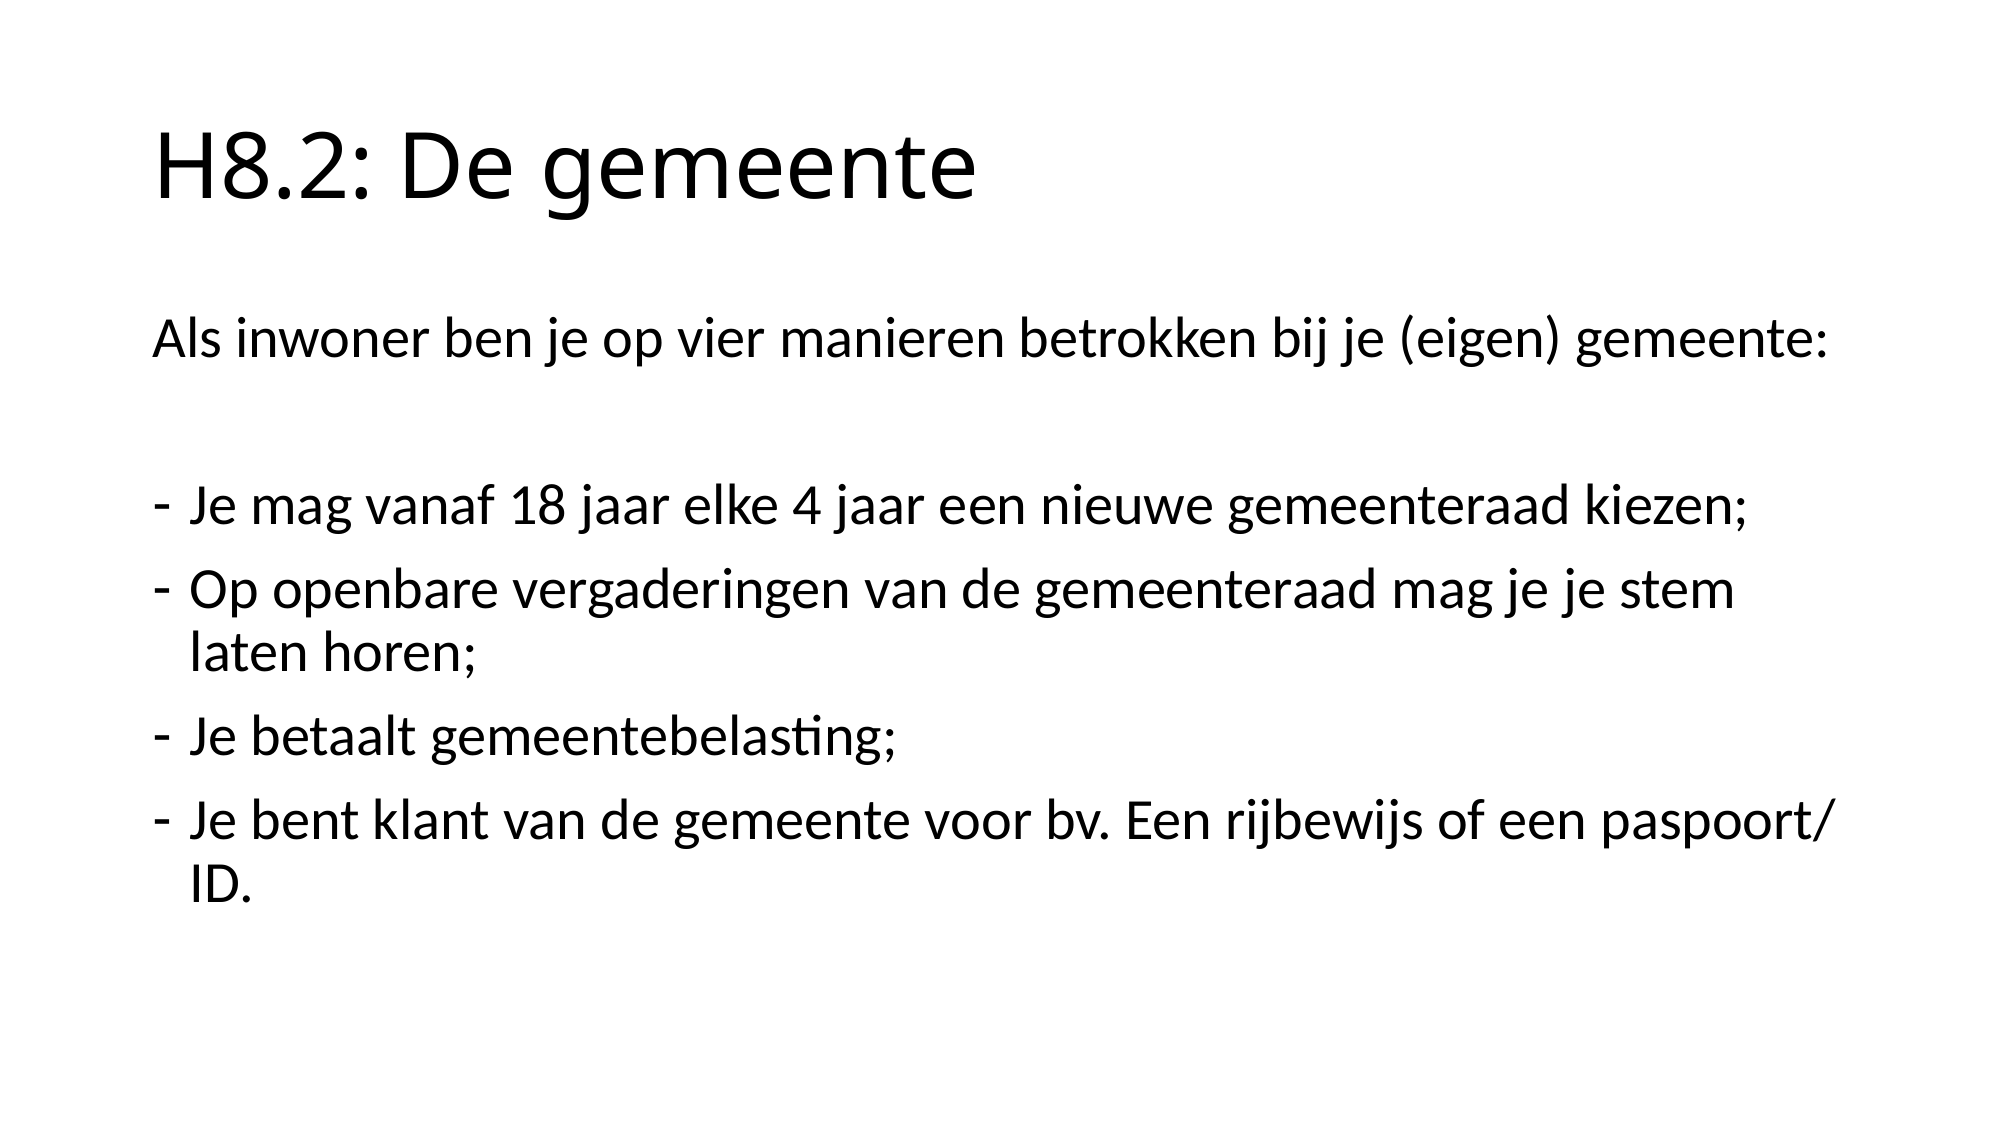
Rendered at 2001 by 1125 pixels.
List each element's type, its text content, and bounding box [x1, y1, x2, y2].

list Als inwoner ben je op vier manieren betrokken bij je (eigen) gemeente: Je mag vanaf 18 jaar elke 4 jaar een nieuwe gemeenteraad kiezen; Op openbare vergaderingen van de gemeenteraad mag je je stem laten horen; Je betaalt gemeentebelasting; Je bent klant van de gemeente voor bv. Een rijbewijs of een paspoort/ ID. [137, 299, 1863, 1014]
title H8.2: De gemeente [137, 59, 1863, 278]
